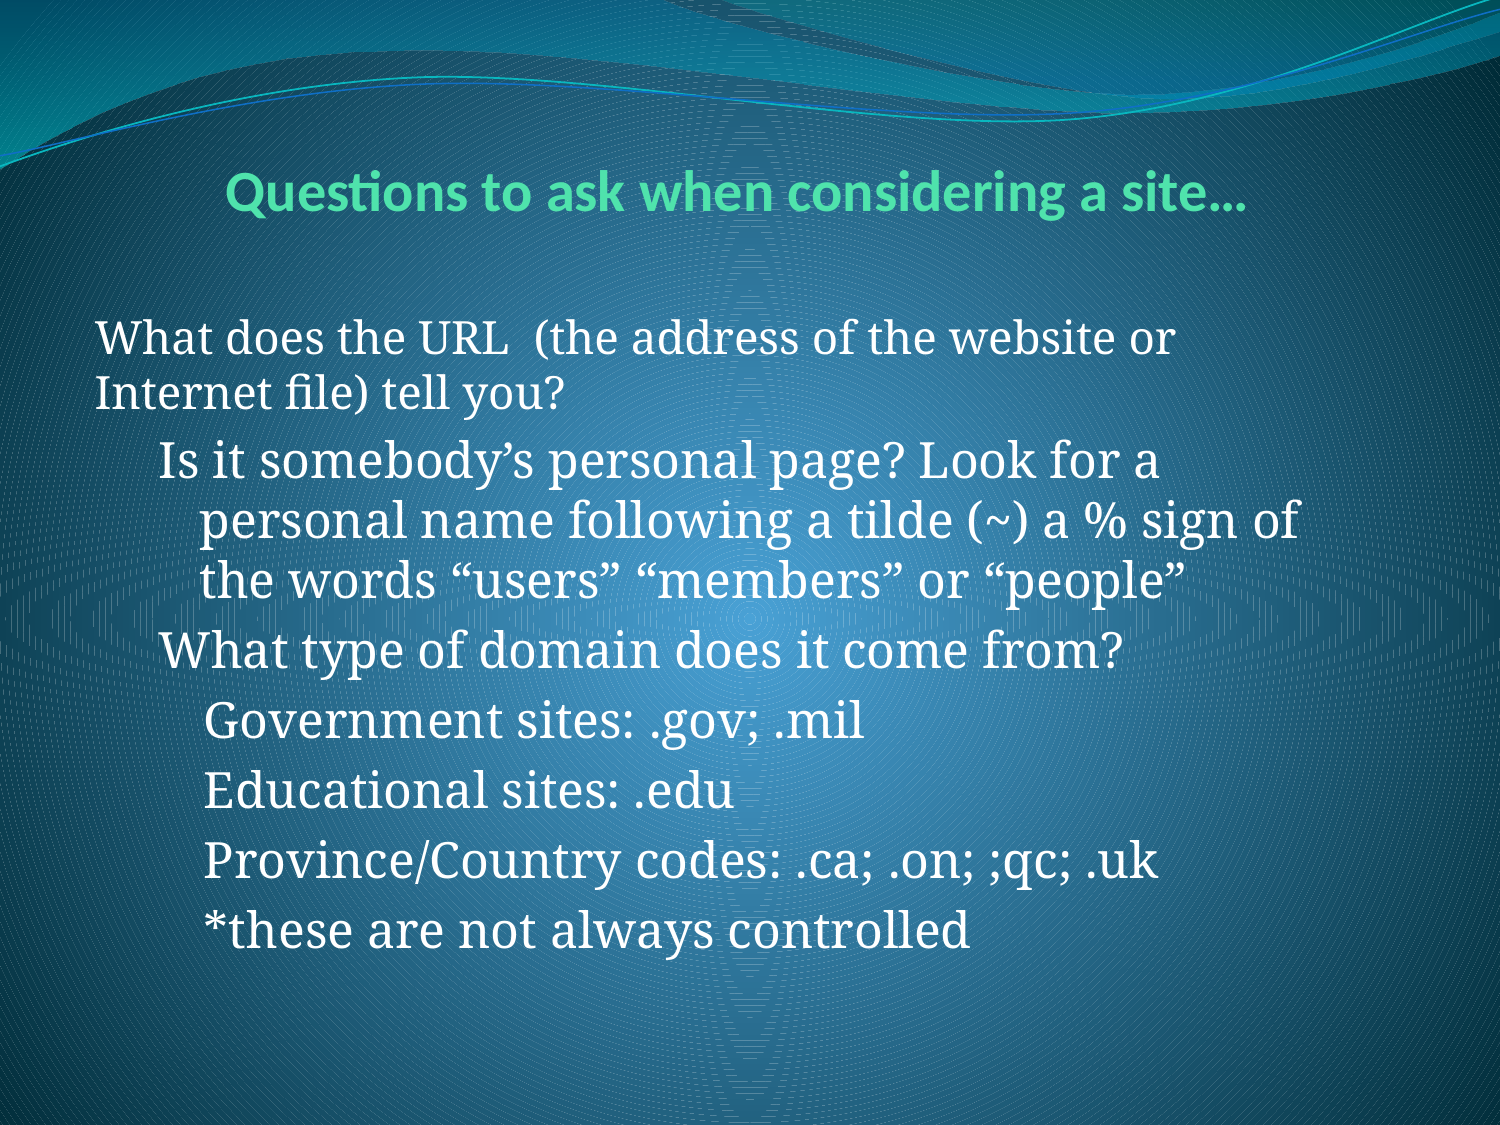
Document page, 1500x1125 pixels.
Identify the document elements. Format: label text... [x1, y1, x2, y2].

title Questions to ask when considering a site… [99, 0, 1375, 224]
list What does the URL (the address of the website or Internet file) tell you? Is it somebody’s personal page? Look for a personal name following a tilde (~) a % sign of the words “users” “members” or “people” What type of domain does it come from? Government sites: .gov; .mil Educational sites: .edu Province/Country codes: .ca; .on; ;qc; .uk *these are not always controlled [86, 237, 1362, 1038]
